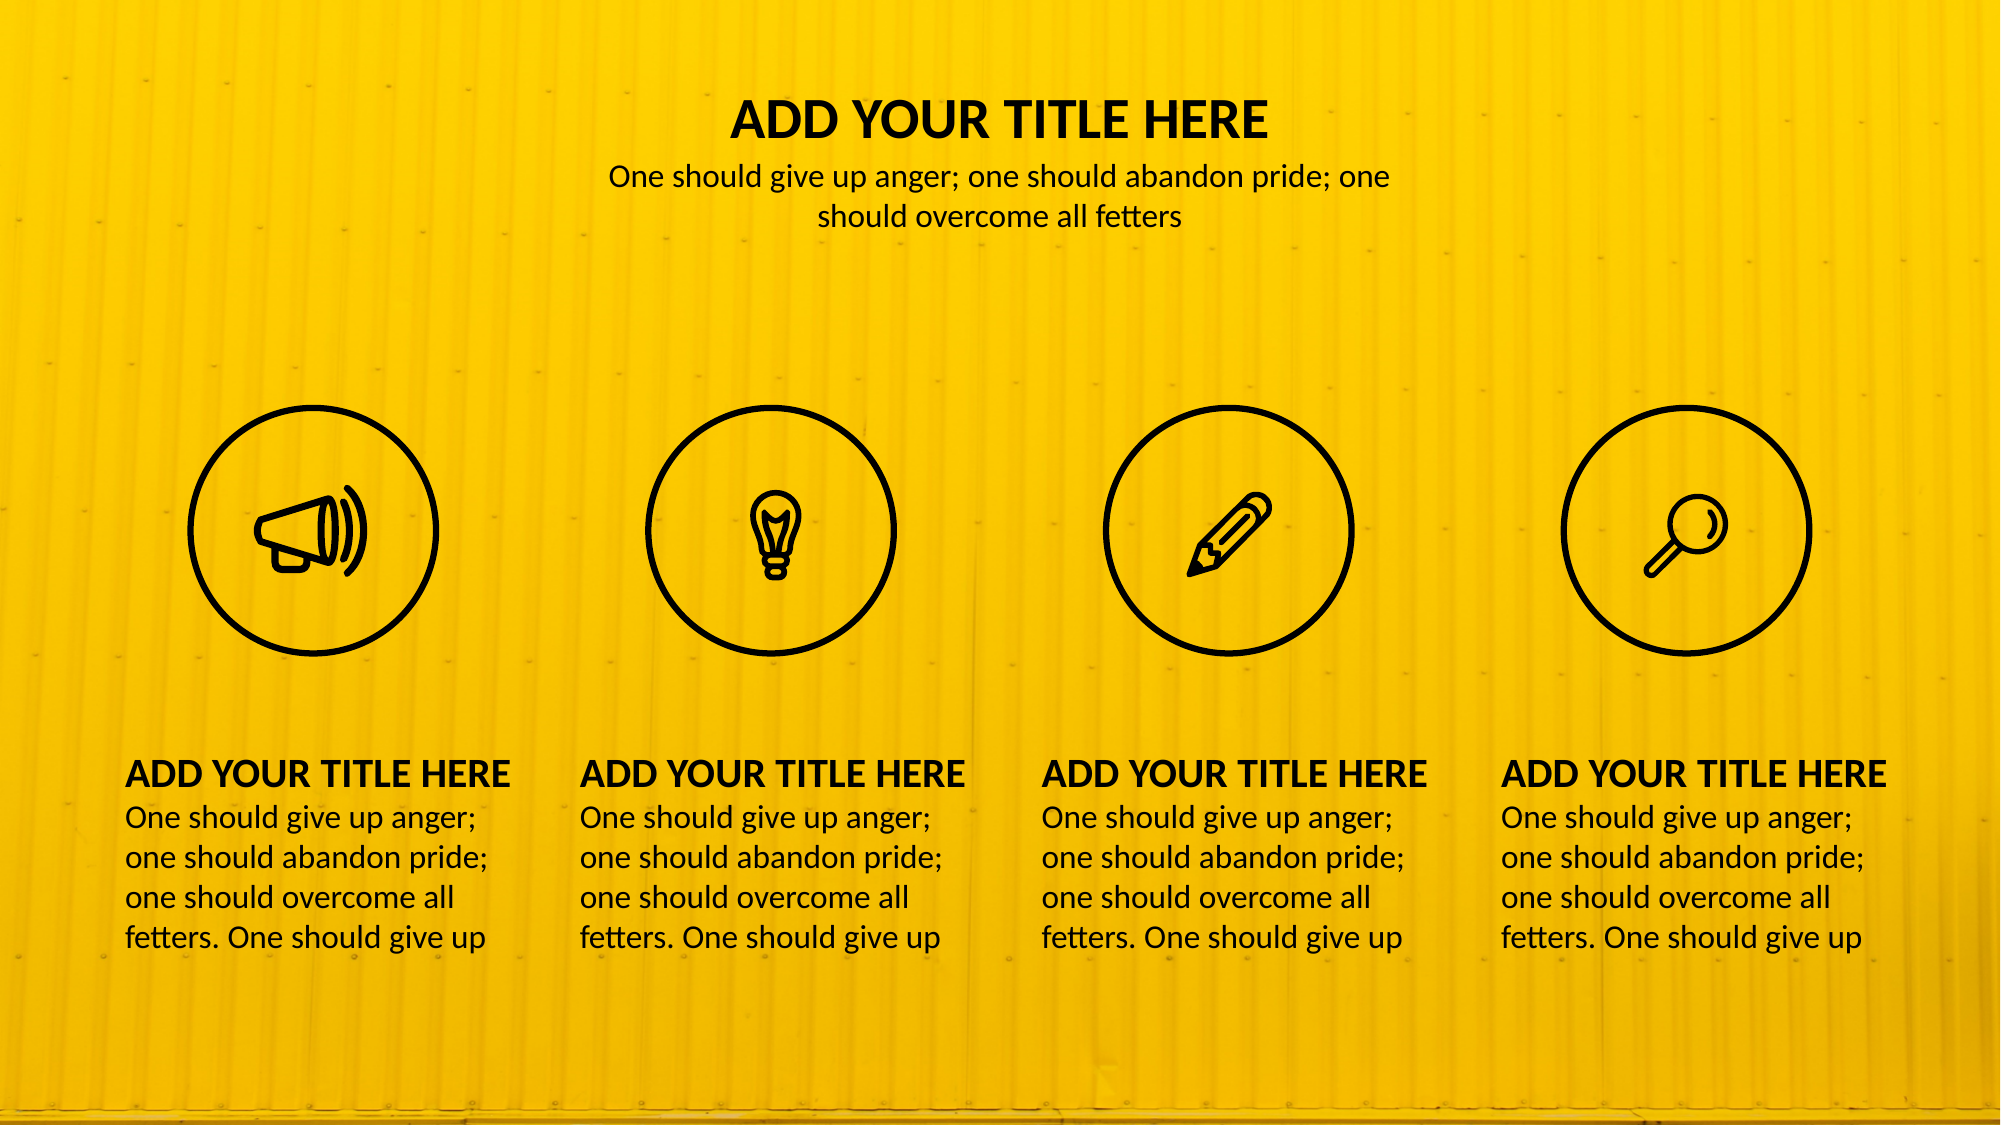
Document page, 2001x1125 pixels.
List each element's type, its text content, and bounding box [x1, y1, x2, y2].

text_box One should give up anger; one should abandon pride; one should overcome all fetters [548, 147, 1452, 242]
text_box ADD YOUR TITLE HERE One should give up anger; one should abandon pride; one should overcome all fetters. One should give up [110, 737, 527, 963]
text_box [190, 407, 437, 654]
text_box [1563, 407, 1810, 654]
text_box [1106, 407, 1352, 654]
text_box ADD YOUR TITLE HERE [711, 72, 1289, 147]
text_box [648, 407, 894, 654]
text_box ADD YOUR TITLE HERE One should give up anger; one should abandon pride; one should overcome all fetters. One should give up [564, 737, 982, 963]
text_box ADD YOUR TITLE HERE One should give up anger; one should abandon pride; one should overcome all fetters. One should give up [1486, 737, 1903, 963]
picture [0, 0, 2001, 1125]
text_box ADD YOUR TITLE HERE One should give up anger; one should abandon pride; one should overcome all fetters. One should give up [1026, 737, 1444, 963]
